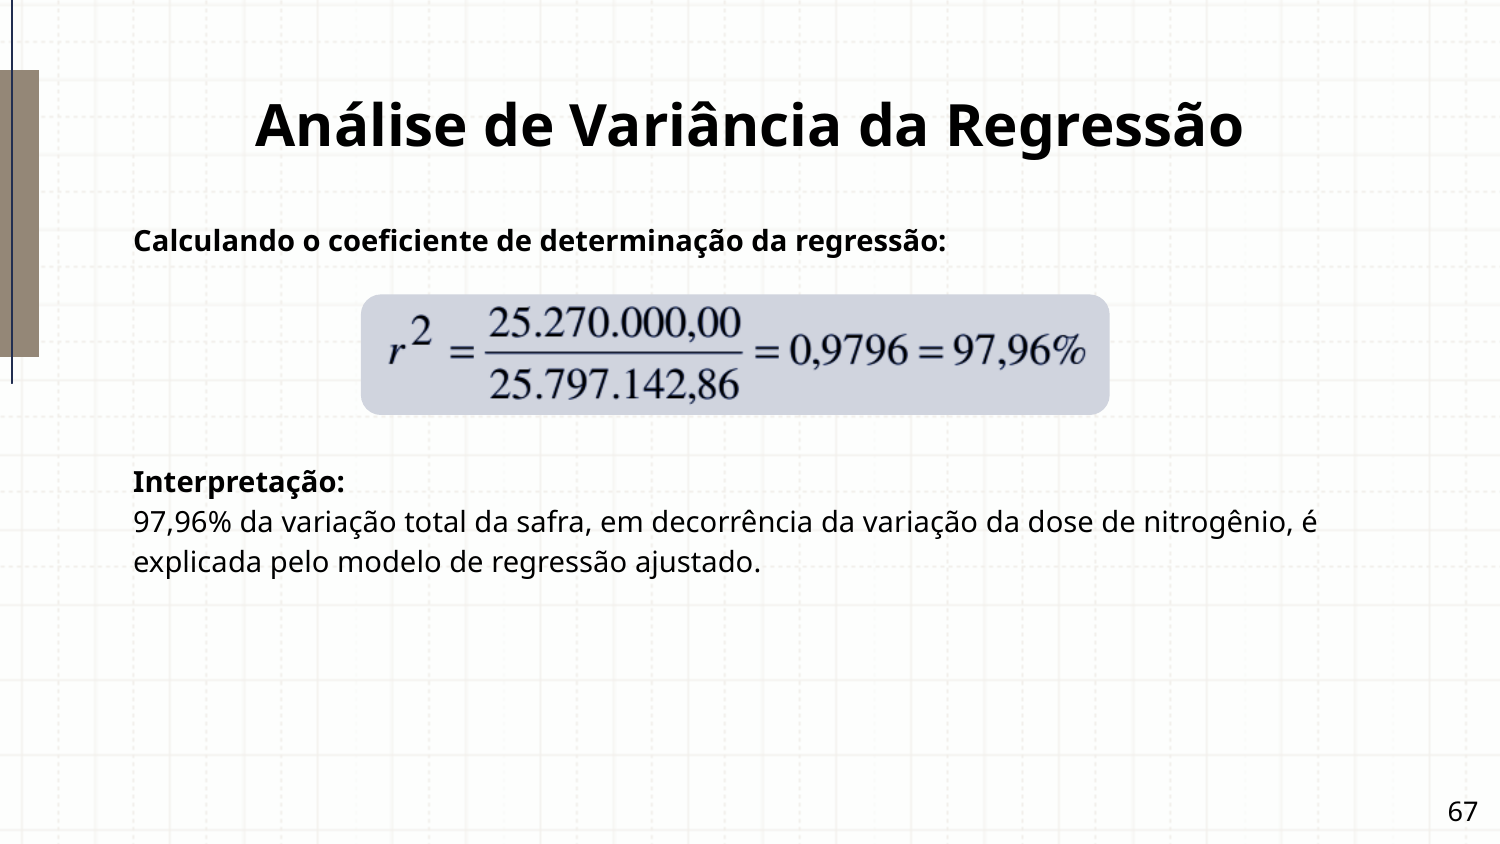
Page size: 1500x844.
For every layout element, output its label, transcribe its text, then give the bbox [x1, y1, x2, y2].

picture [360, 294, 1110, 416]
subtitle Calculando o coeficiente de determinação da regressão: Interpretação: 97,96% da variação total da safra, em decorrência da variação da dose de nitrogênio, é explicada pelo modelo de regressão ajustado. [118, 201, 1382, 335]
slide_number ‹#› [1403, 779, 1494, 844]
title Análise de Variância da Regressão [118, 72, 1382, 167]
